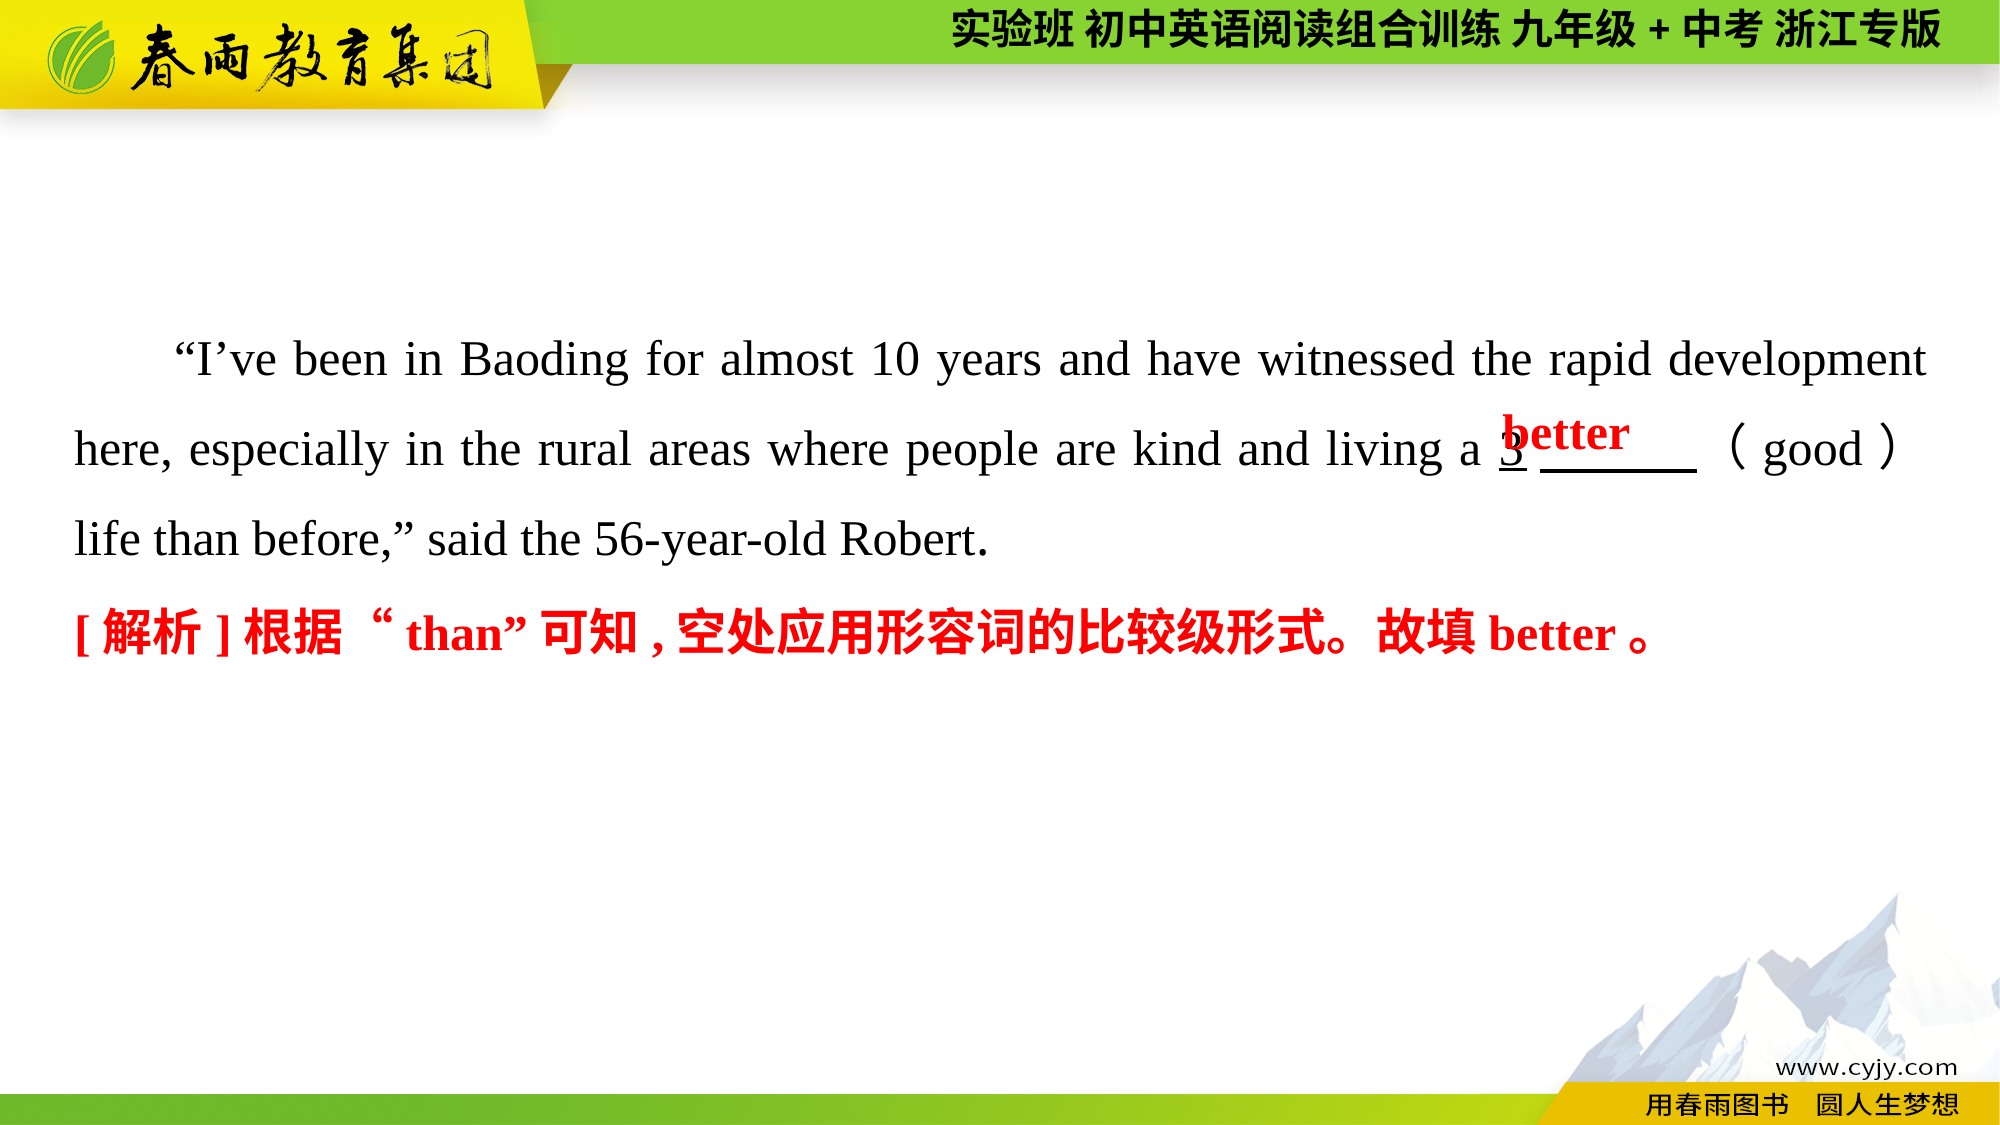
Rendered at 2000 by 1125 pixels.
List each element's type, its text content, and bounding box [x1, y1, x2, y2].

list “I’ve been in Baoding for almost 10 years and have witnessed the rapid development here, especially in the rural areas where people are kind and living a 3 （good） life than before,” said the 56-year-old Robert. [59, 287, 1944, 562]
picture [0, 0, 2000, 1125]
text_box better [1487, 392, 1646, 467]
text_box [解析]根据“than”可知,空处应用形容词的比较级形式。故填better。 [59, 562, 1944, 668]
